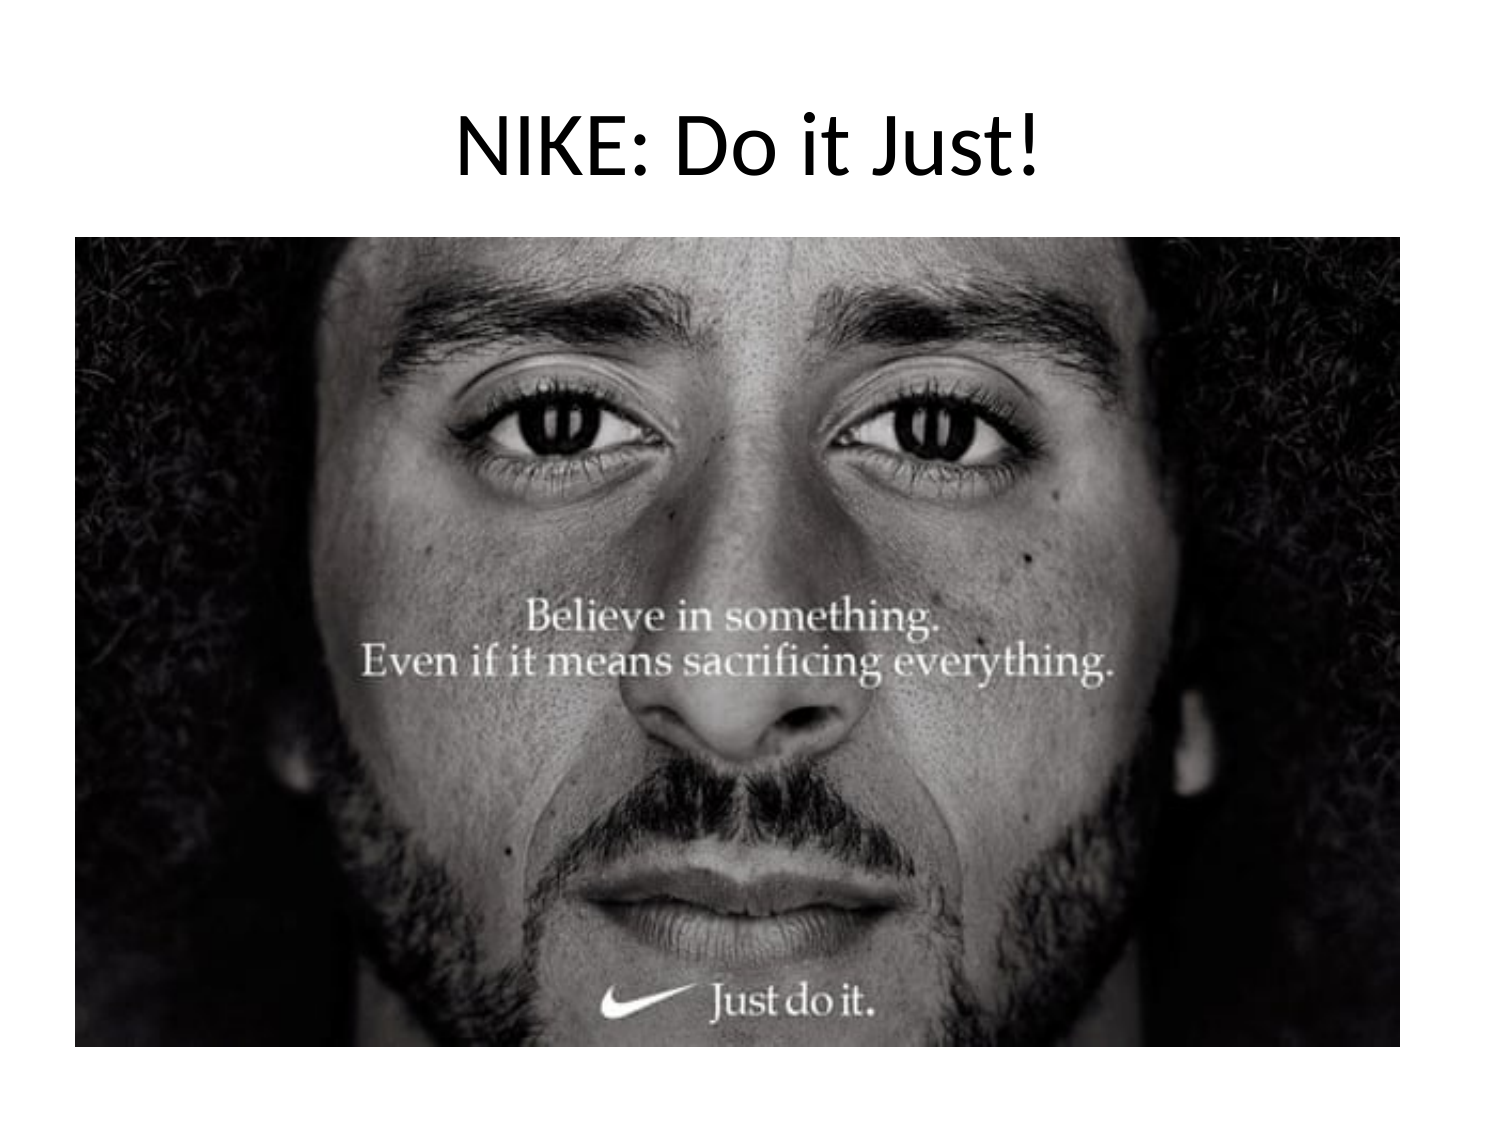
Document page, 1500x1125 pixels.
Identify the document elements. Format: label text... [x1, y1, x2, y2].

picture [74, 236, 1400, 1047]
title NIKE: Do it Just! [75, 45, 1425, 233]
